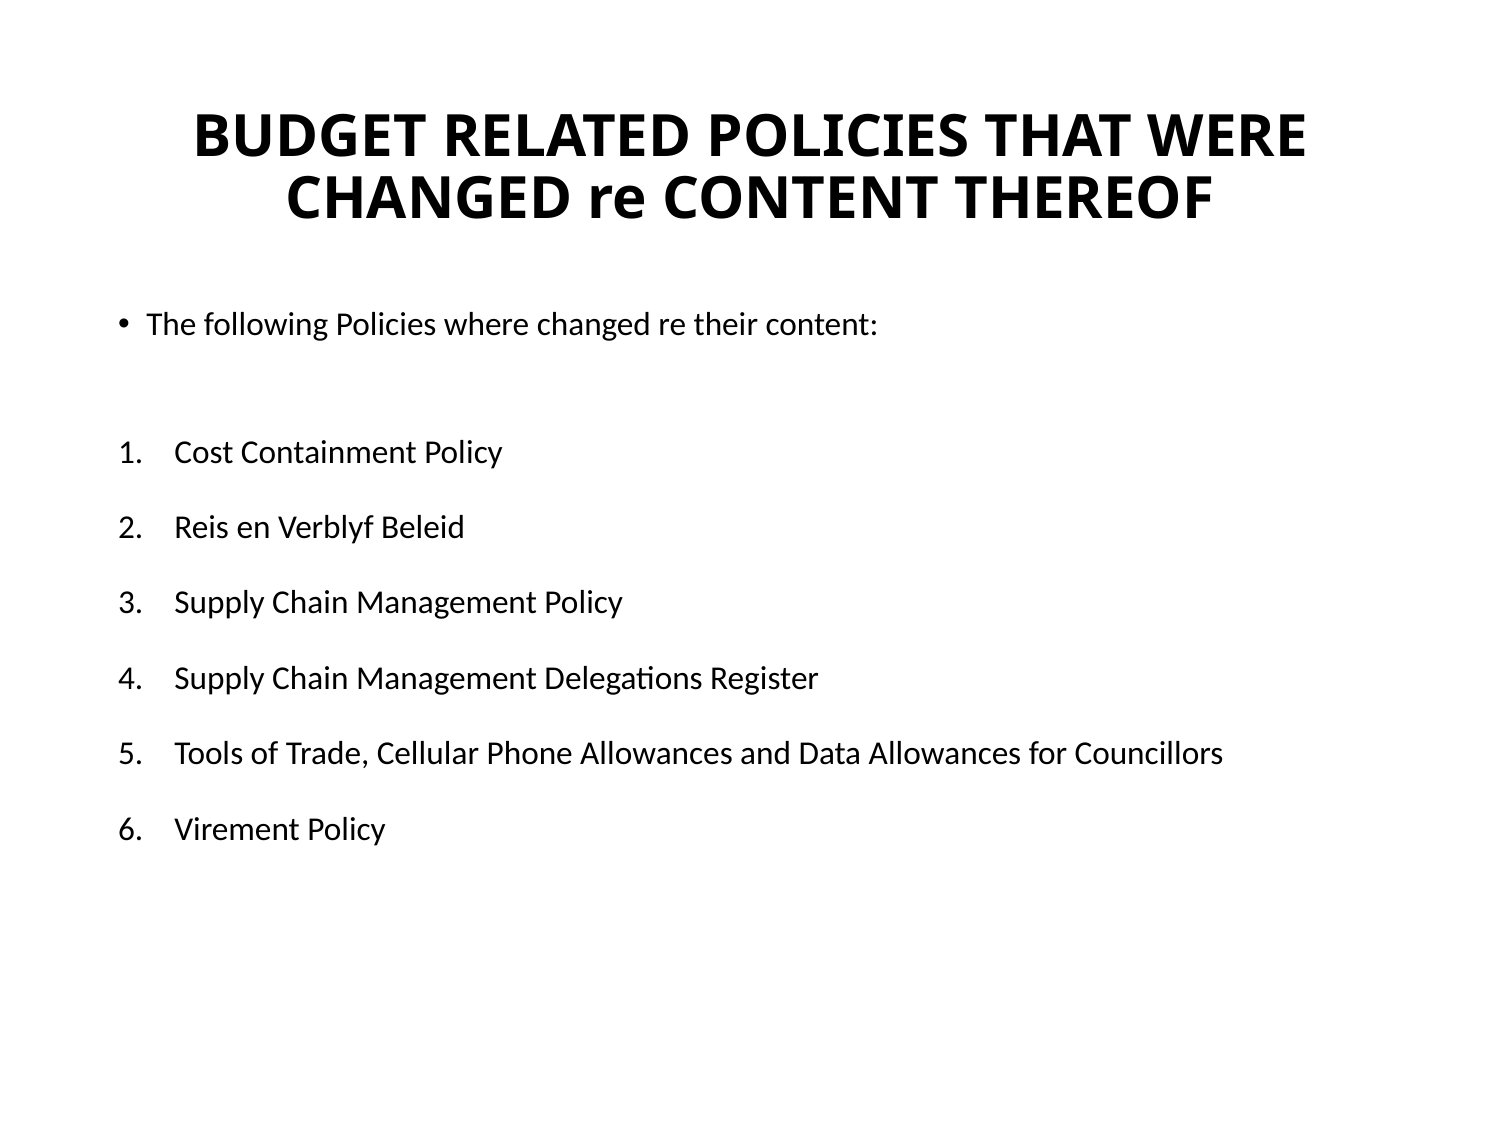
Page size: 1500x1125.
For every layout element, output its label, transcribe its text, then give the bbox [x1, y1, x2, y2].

title BUDGET RELATED POLICIES THAT WERE CHANGED re CONTENT THEREOF [103, 59, 1397, 278]
list The following Policies where changed re their content: Cost Containment Policy Reis en Verblyf Beleid Supply Chain Management Policy Supply Chain Management Delegations Register Tools of Trade, Cellular Phone Allowances and Data Allowances for Councillors Virement Policy [103, 299, 1397, 1014]
